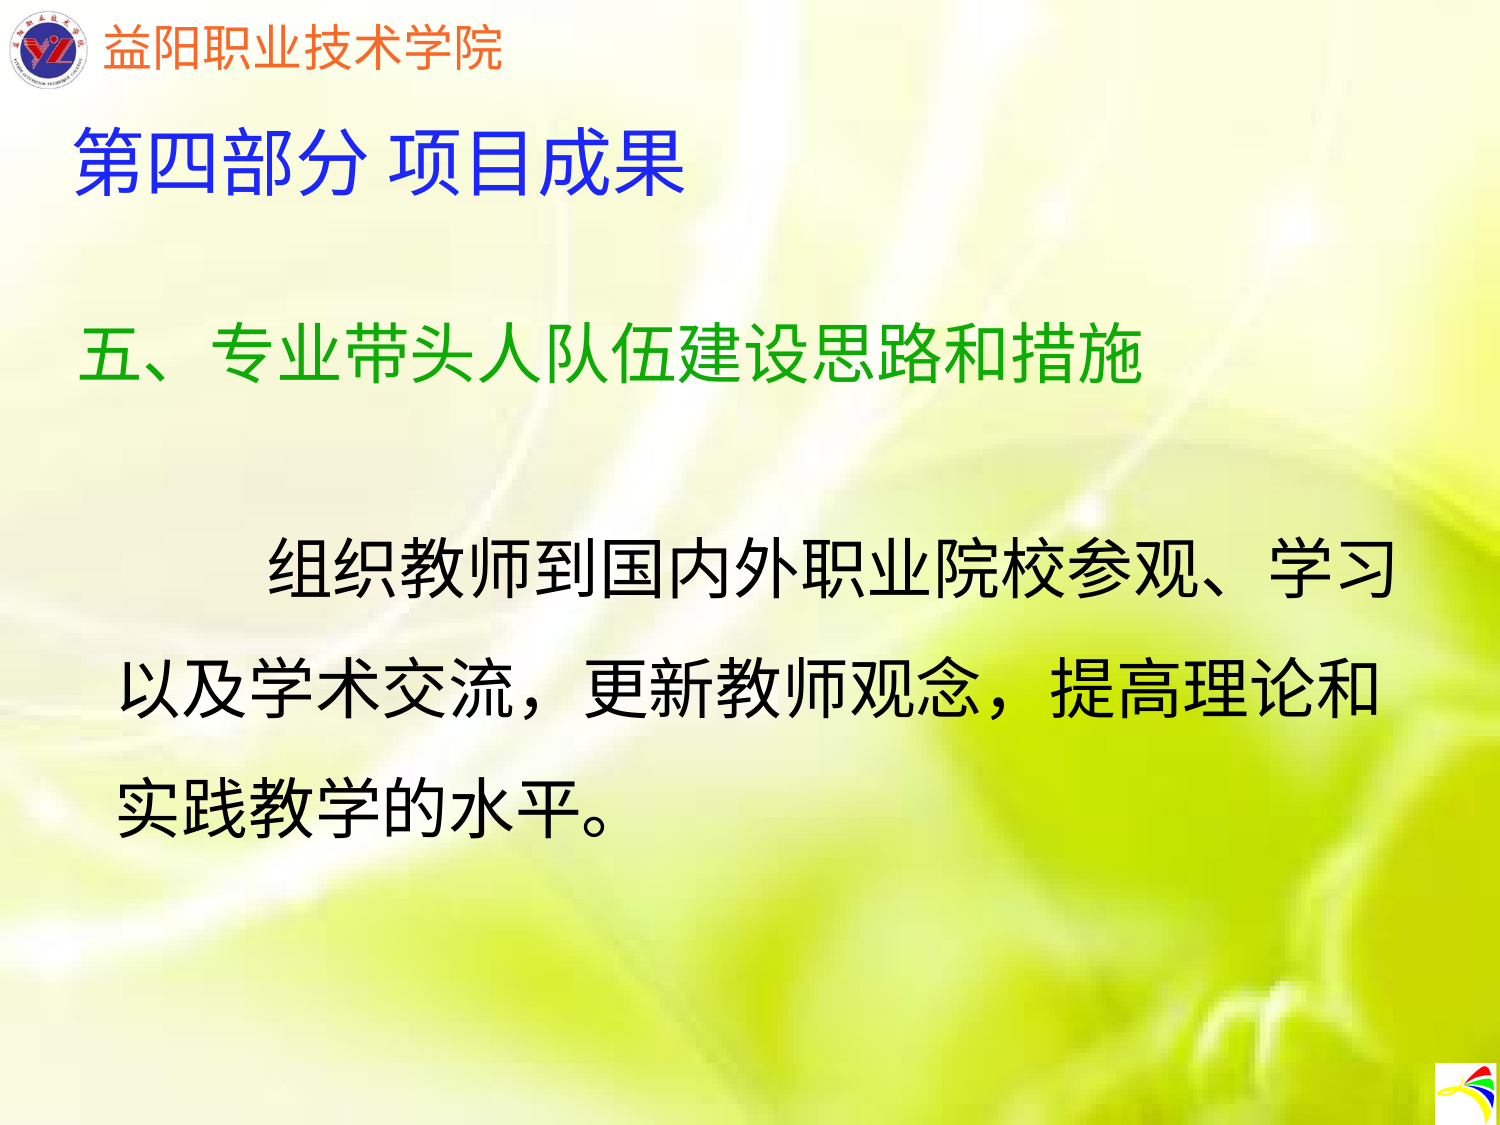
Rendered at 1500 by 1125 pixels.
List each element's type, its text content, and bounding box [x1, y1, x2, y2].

text_box 五、专业带头人队伍建设思路和措施 [61, 304, 1160, 399]
picture [0, 0, 1500, 1125]
text_box 第四部分 项目成果 [13, 113, 744, 208]
text_box 组织教师到国内外职业院校参观、学习以及学术交流，更新教师观念，提高理论和实践教学的水平。 [100, 479, 1447, 855]
